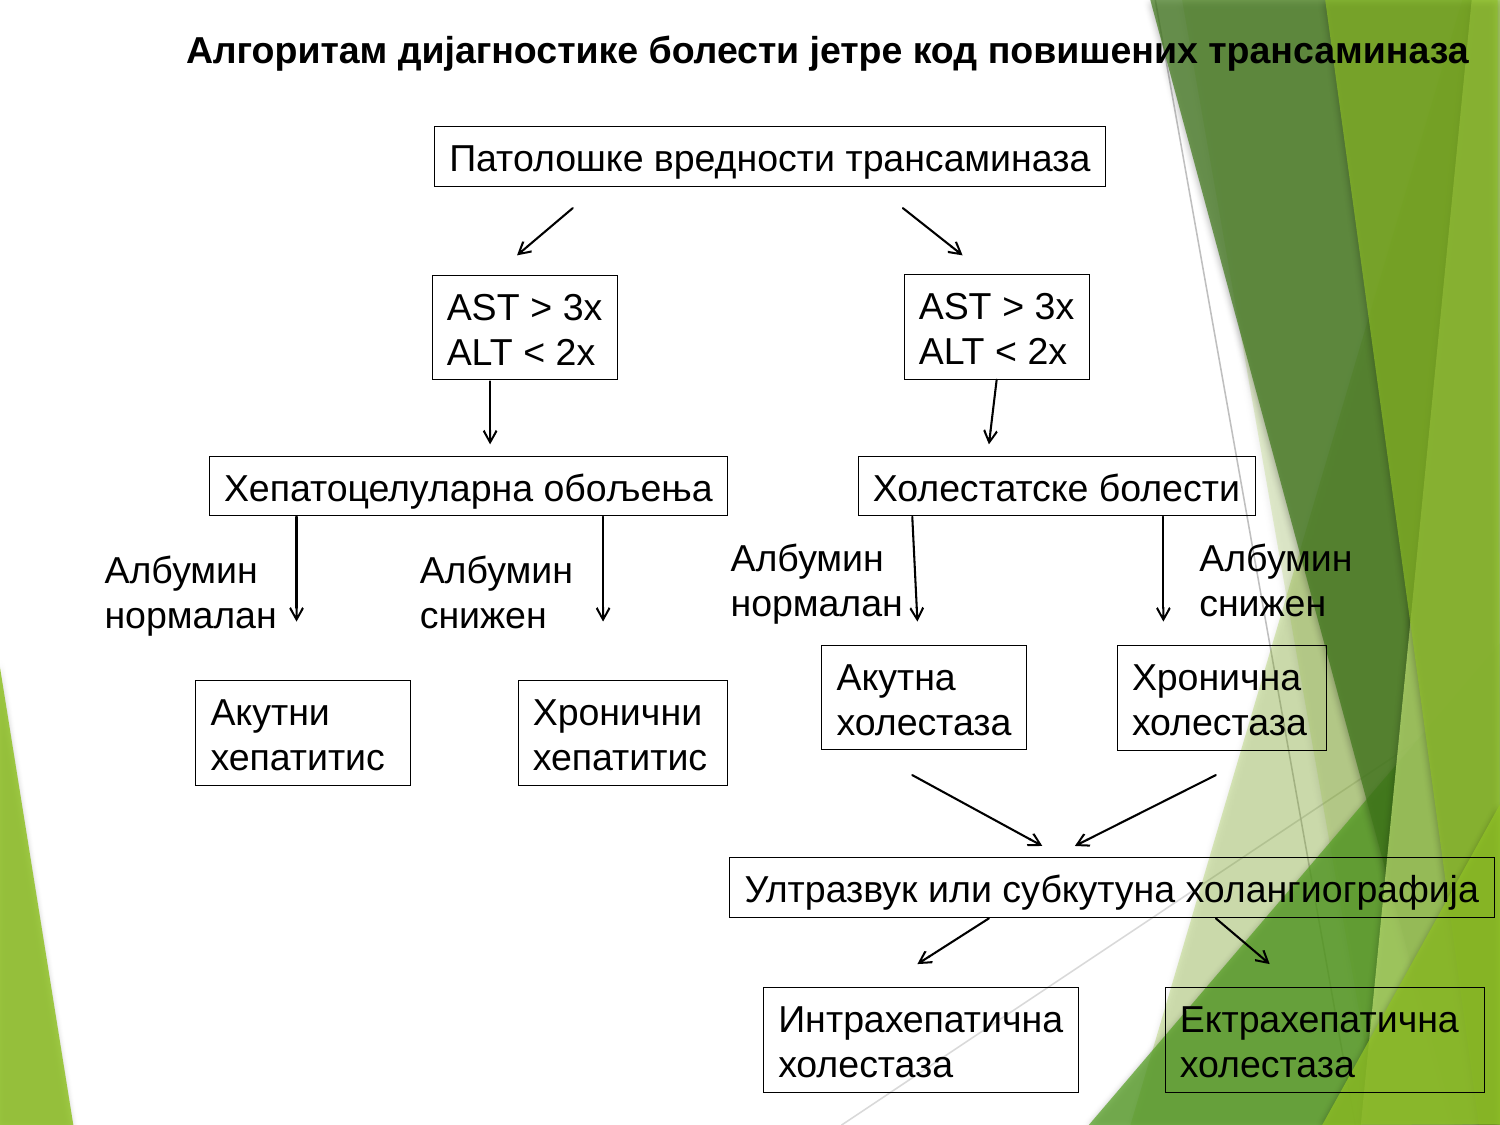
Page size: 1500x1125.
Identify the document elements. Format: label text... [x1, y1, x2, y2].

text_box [911, 774, 1043, 847]
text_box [516, 207, 574, 256]
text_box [916, 917, 990, 965]
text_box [1215, 917, 1271, 965]
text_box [902, 207, 964, 256]
text_box Ектрахепатична холестаза [1165, 987, 1485, 1093]
text_box Алгоритам дијагностике болести јетре код повишених трансаминаза [171, 19, 1489, 79]
text_box AST > 3х ALT < 2х [432, 275, 618, 380]
text_box AST > 3х ALT < 2х [904, 274, 1090, 380]
text_box Акутна холестаза [821, 645, 1027, 750]
text_box Албумин нормалан [715, 527, 918, 632]
text_box Хронична холестаза [1117, 645, 1327, 751]
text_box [1074, 774, 1217, 847]
text_box Албумин снижен [405, 538, 599, 644]
text_box Холестатске болести [858, 456, 1256, 516]
text_box Ултразвук или субкутуна холангиографија [729, 857, 1495, 918]
text_box Хронични хепатитис [518, 680, 728, 786]
text_box Патолошке вредности трансаминаза [434, 126, 1106, 187]
text_box Акутни хепатитис [195, 680, 411, 786]
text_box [911, 516, 918, 622]
text_box Хепатоцелуларна обољења [209, 456, 728, 516]
text_box Албумин снижен [1184, 527, 1379, 632]
text_box Албумин нормалан [89, 538, 292, 644]
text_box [988, 380, 998, 445]
text_box Интрахепатична холестаза [763, 987, 1079, 1093]
